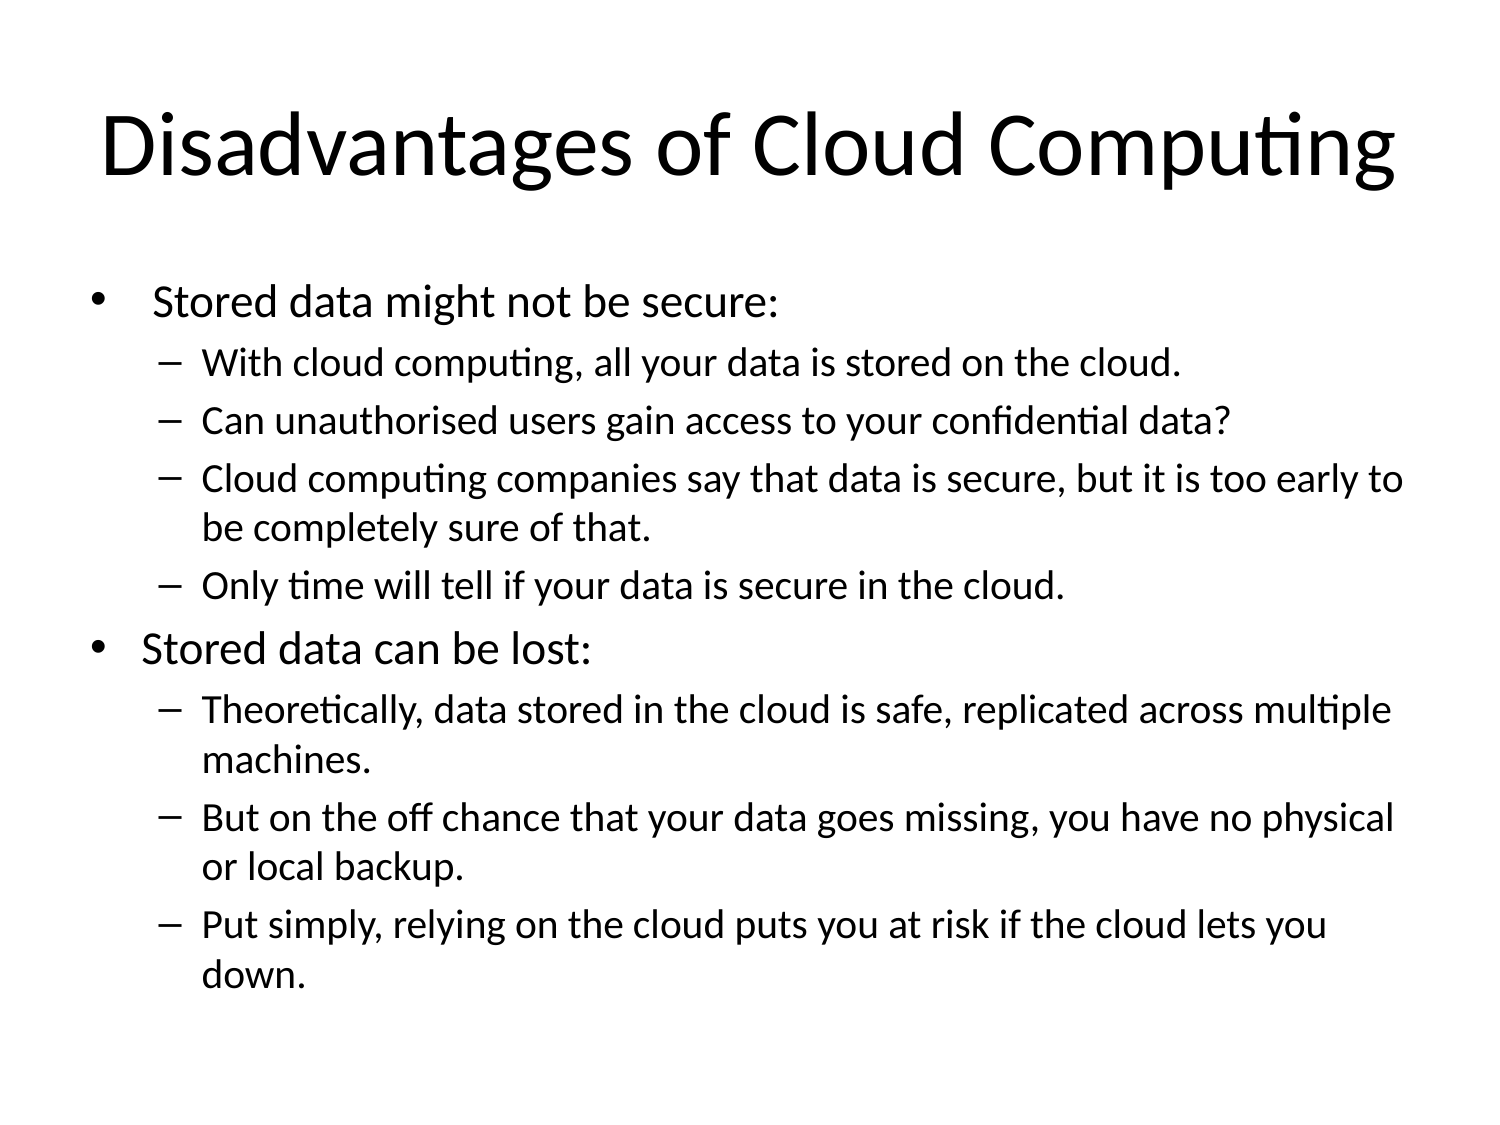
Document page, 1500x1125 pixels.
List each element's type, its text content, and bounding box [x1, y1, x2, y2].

list Stored data might not be secure: With cloud computing, all your data is stored on the cloud. Can unauthorised users gain access to your confidential data? Cloud computing companies say that data is secure, but it is too early to be completely sure of that. Only time will tell if your data is secure in the cloud. Stored data can be lost: Theoretically, data stored in the cloud is safe, replicated across multiple machines. But on the off chance that your data goes missing, you have no physical or local backup. Put simply, relying on the cloud puts you at risk if the cloud lets you down. [75, 262, 1425, 1005]
title Disadvantages of Cloud Computing [75, 45, 1425, 233]
